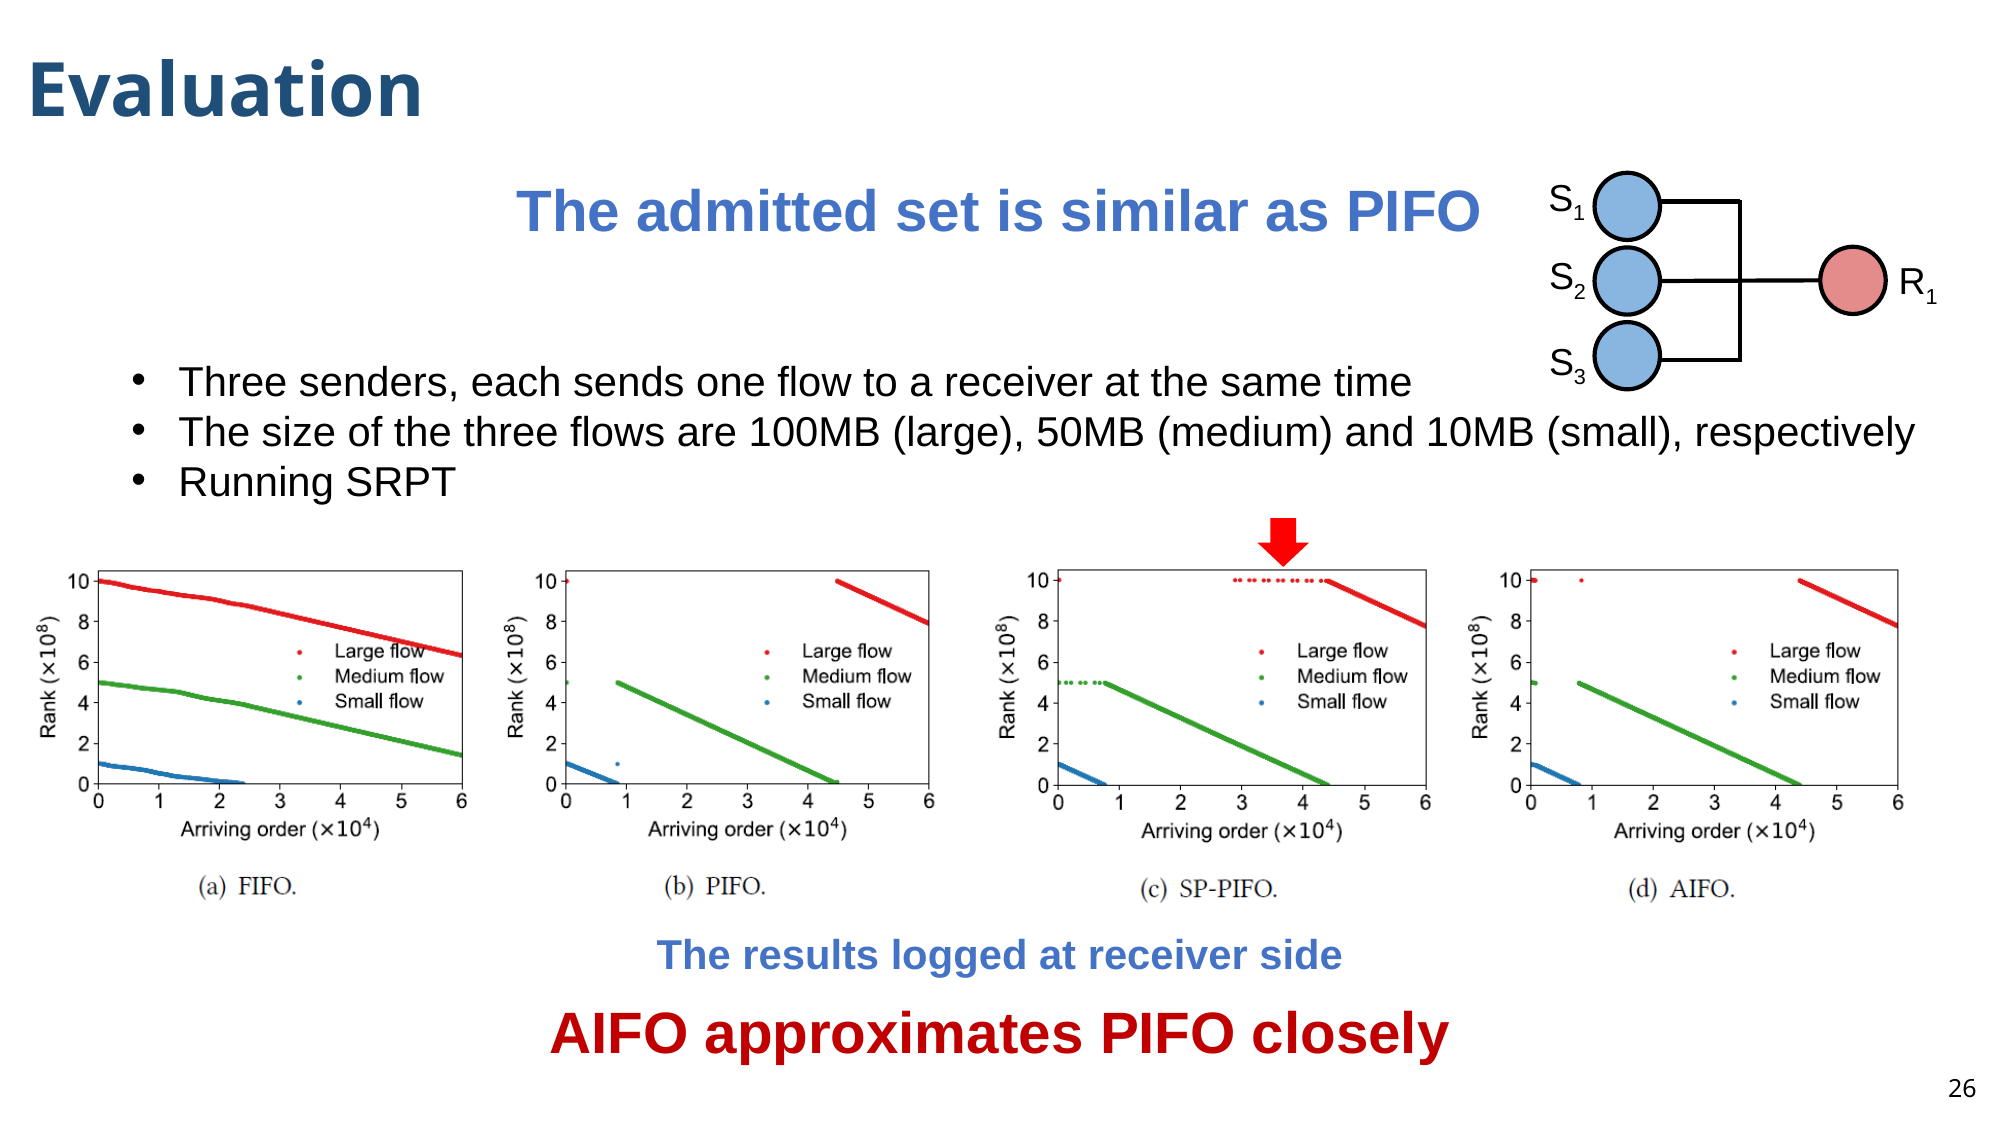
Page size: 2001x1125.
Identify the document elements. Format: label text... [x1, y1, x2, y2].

text_box [1601, 171, 1662, 242]
text_box [1601, 246, 1662, 316]
picture [984, 558, 1915, 917]
text_box S3 [1534, 330, 1601, 397]
text_box Three senders, each sends one flow to a receiver at the same time The size of the three flows are 100MB (large), 50MB (medium) and 10MB (small), respectively Running SRPT [116, 346, 1932, 512]
slide_number 25 [1541, 1059, 1992, 1120]
text_box AIFO approximates PIFO closely [185, 987, 1815, 1073]
text_box S1 [1533, 166, 1601, 233]
title Evaluation [11, 0, 1853, 201]
text_box S2 [1534, 244, 1601, 311]
text_box The results logged at receiver side [641, 920, 1359, 986]
text_box [1601, 321, 1662, 391]
text_box The admitted set is similar as PIFO [185, 165, 1815, 250]
text_box R1 [1883, 250, 1953, 316]
text_box [1819, 245, 1883, 316]
text_box [1254, 517, 1312, 558]
picture [23, 556, 954, 915]
